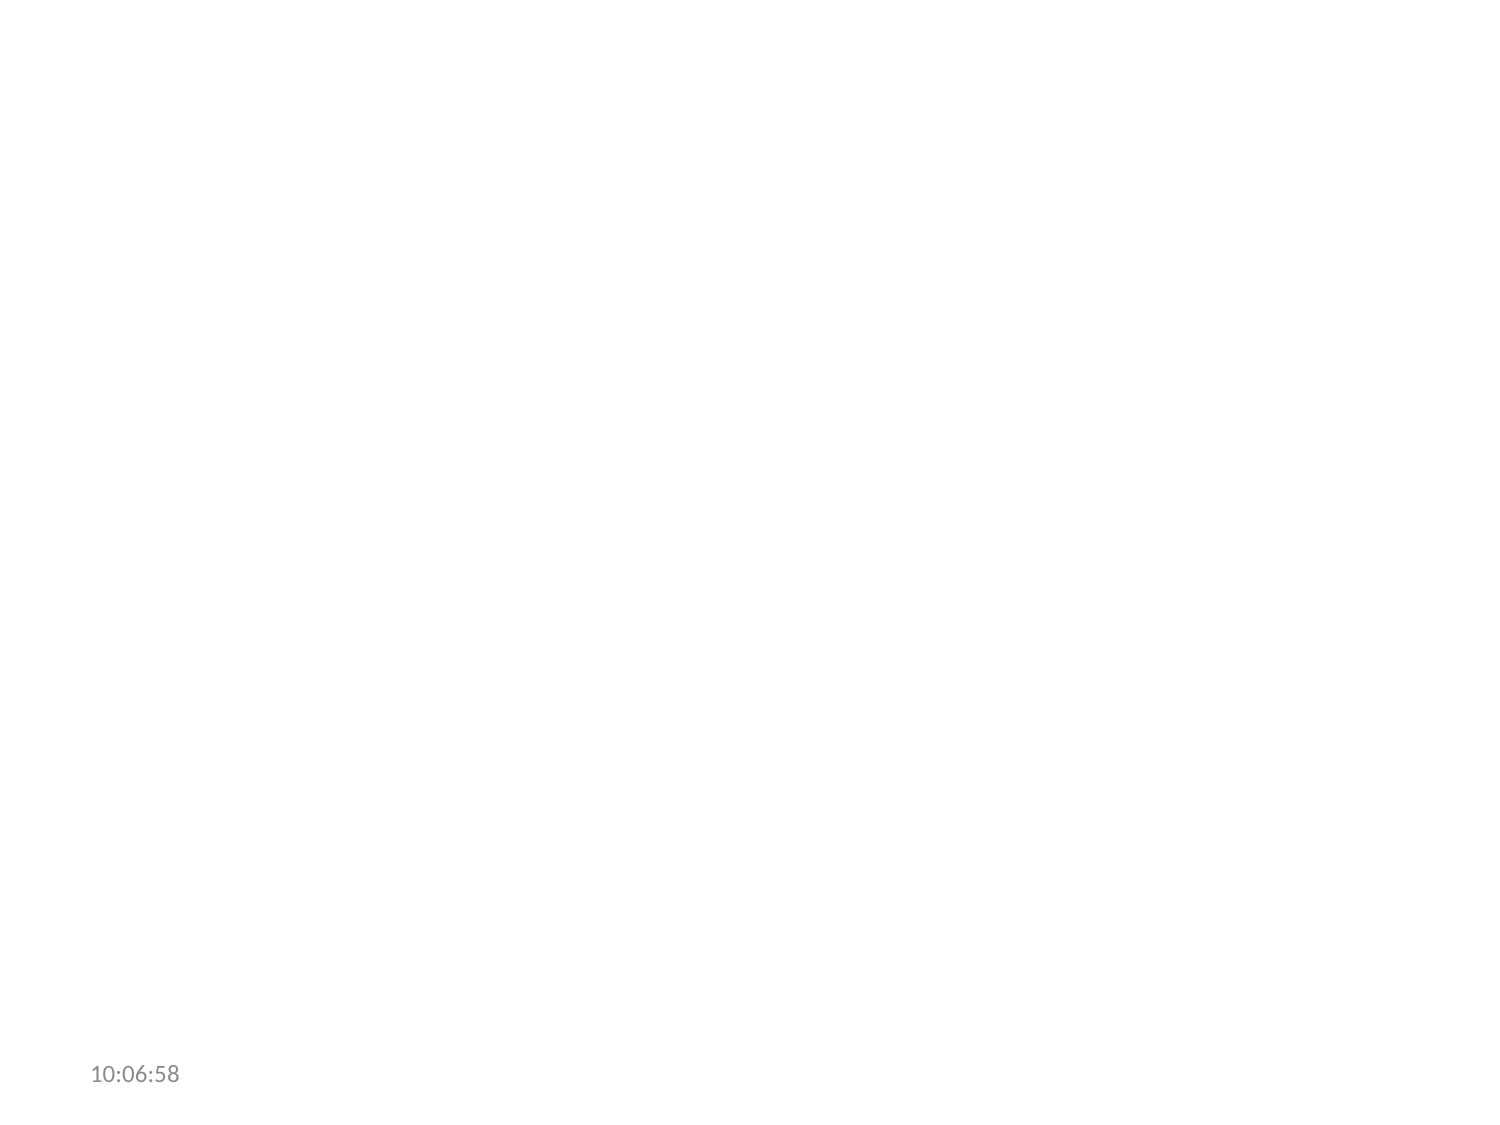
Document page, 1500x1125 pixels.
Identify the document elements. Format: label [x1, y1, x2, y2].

slide_number [75, 1042, 425, 1103]
